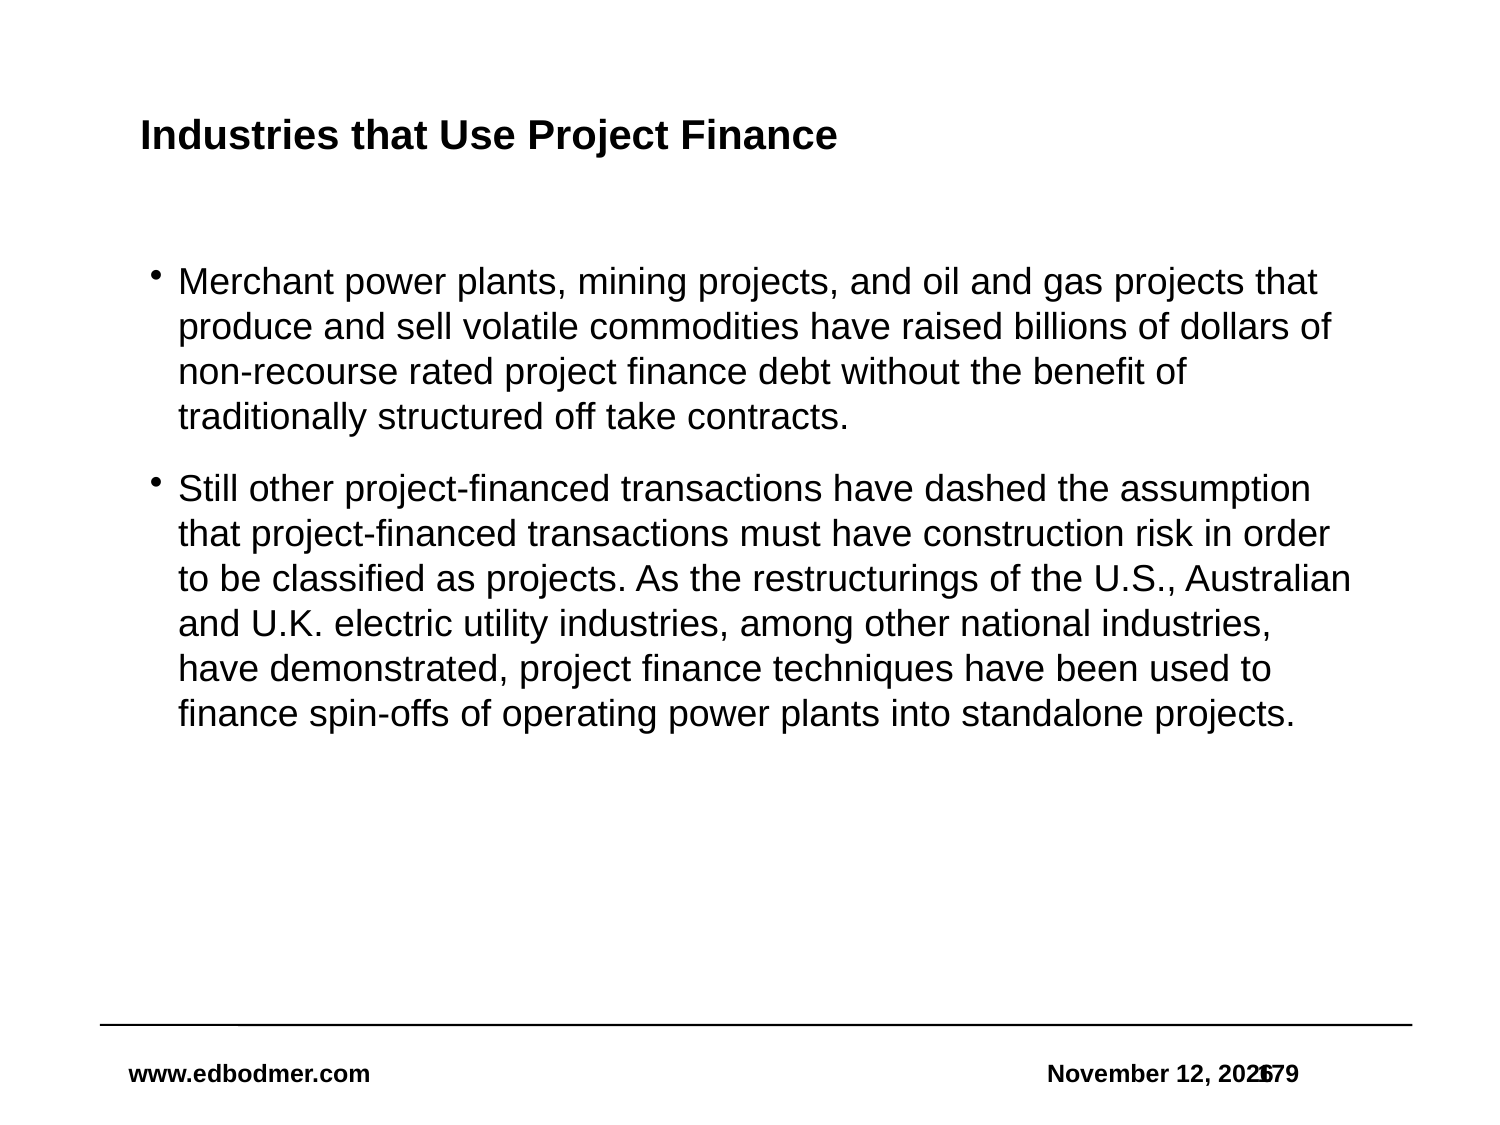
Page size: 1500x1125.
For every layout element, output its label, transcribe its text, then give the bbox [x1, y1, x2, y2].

title Industries that Use Project Finance [124, 99, 1288, 226]
list Merchant power plants, mining projects, and oil and gas projects that produce and sell volatile commodities have raised billions of dollars of non-recourse rated project finance debt without the benefit of traditionally structured off take contracts. Still other project-financed transactions have dashed the assumption that project-financed transactions must have construction risk in order to be classified as projects. As the restructurings of the U.S., Australian and U.K. electric utility industries, among other national industries, have demonstrated, project finance techniques have been used to finance spin-offs of operating power plants into standalone projects. [124, 249, 1376, 1001]
